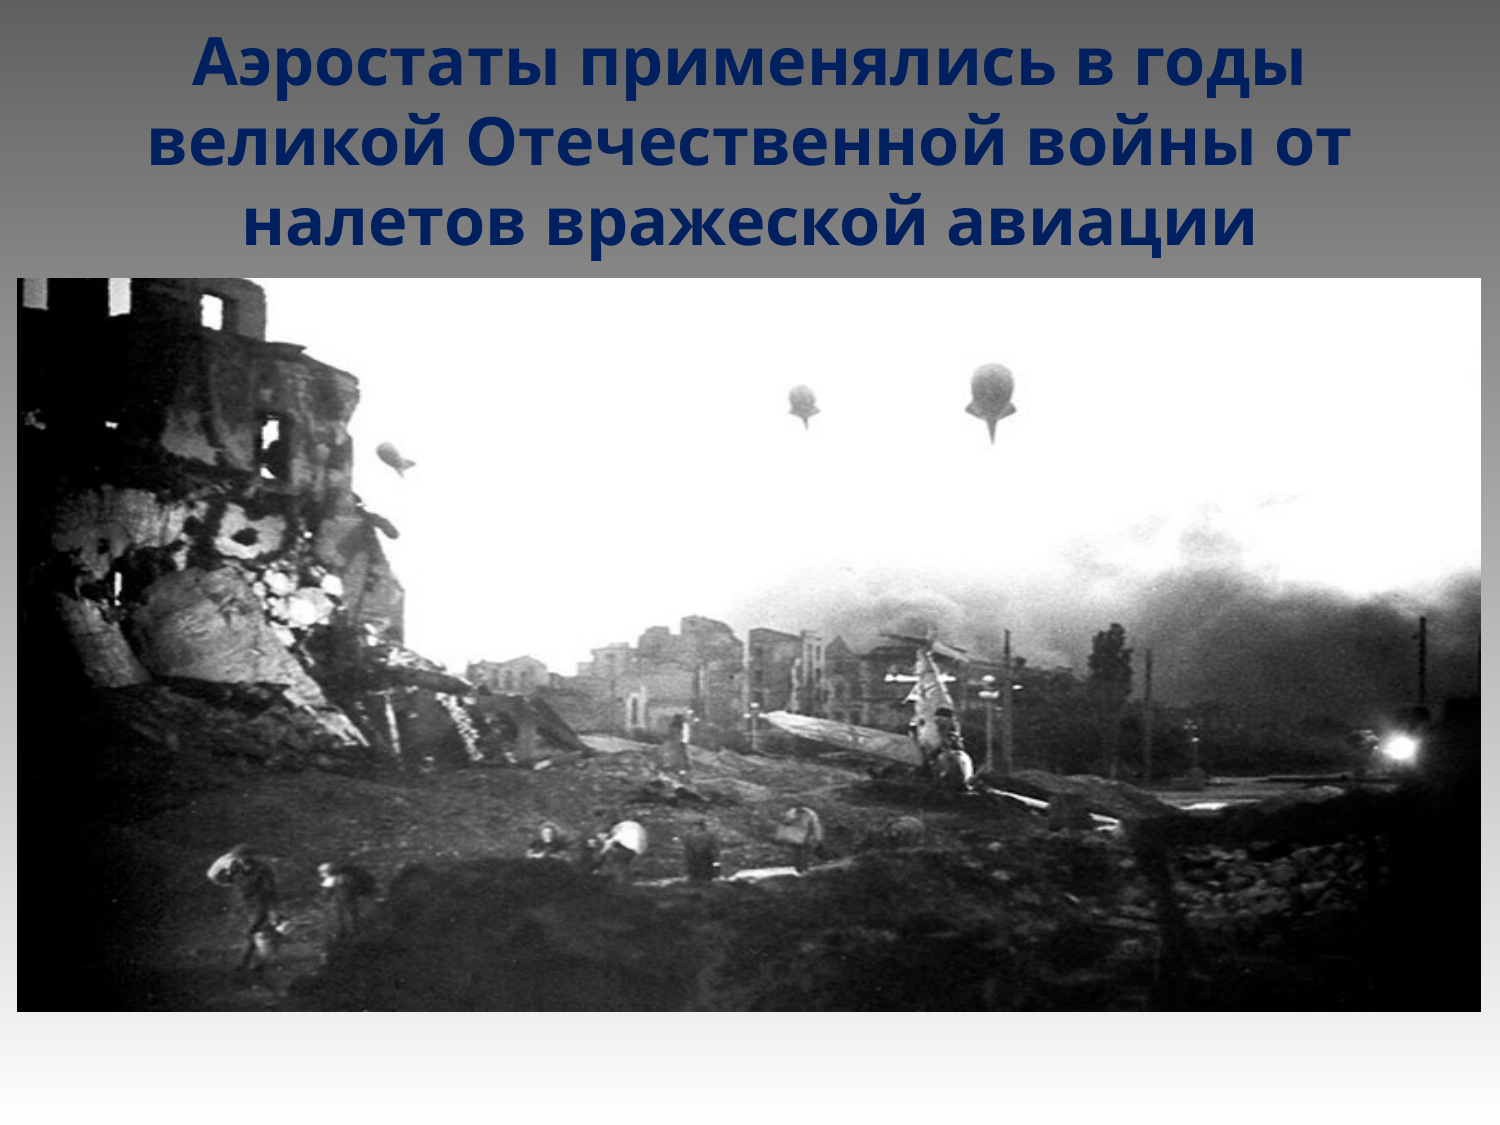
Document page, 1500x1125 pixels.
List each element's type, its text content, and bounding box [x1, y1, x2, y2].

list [17, 278, 1481, 1012]
title Аэростаты применялись в годы великой Отечественной войны от налетов вражеской авиации [75, 45, 1425, 233]
